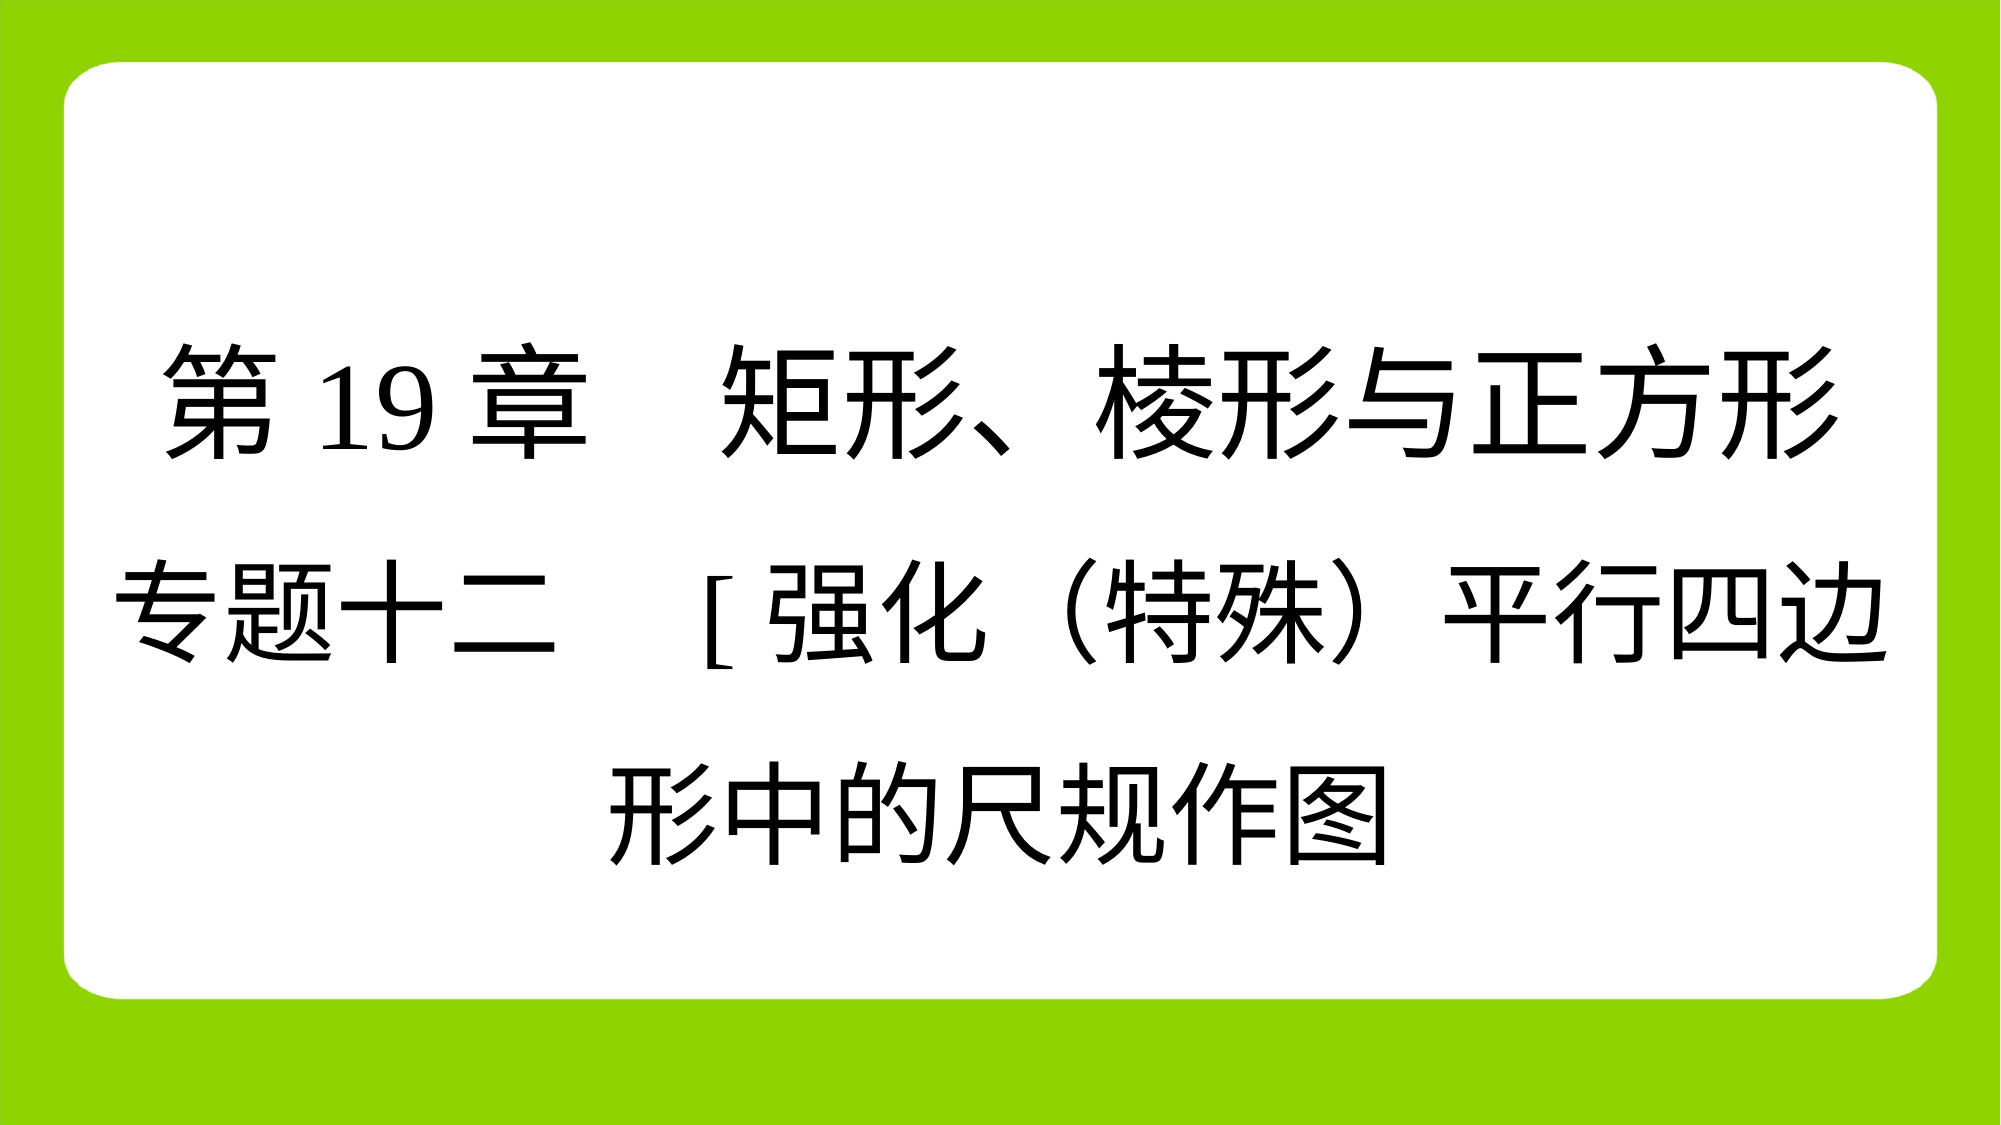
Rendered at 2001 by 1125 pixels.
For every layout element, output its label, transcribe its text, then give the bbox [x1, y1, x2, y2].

picture [0, 0, 2001, 1125]
text_box 第19章 矩形、棱形与正方形 专题十二 [强化（特殊）平行四边 形中的尺规作图 [0, 241, 2000, 887]
